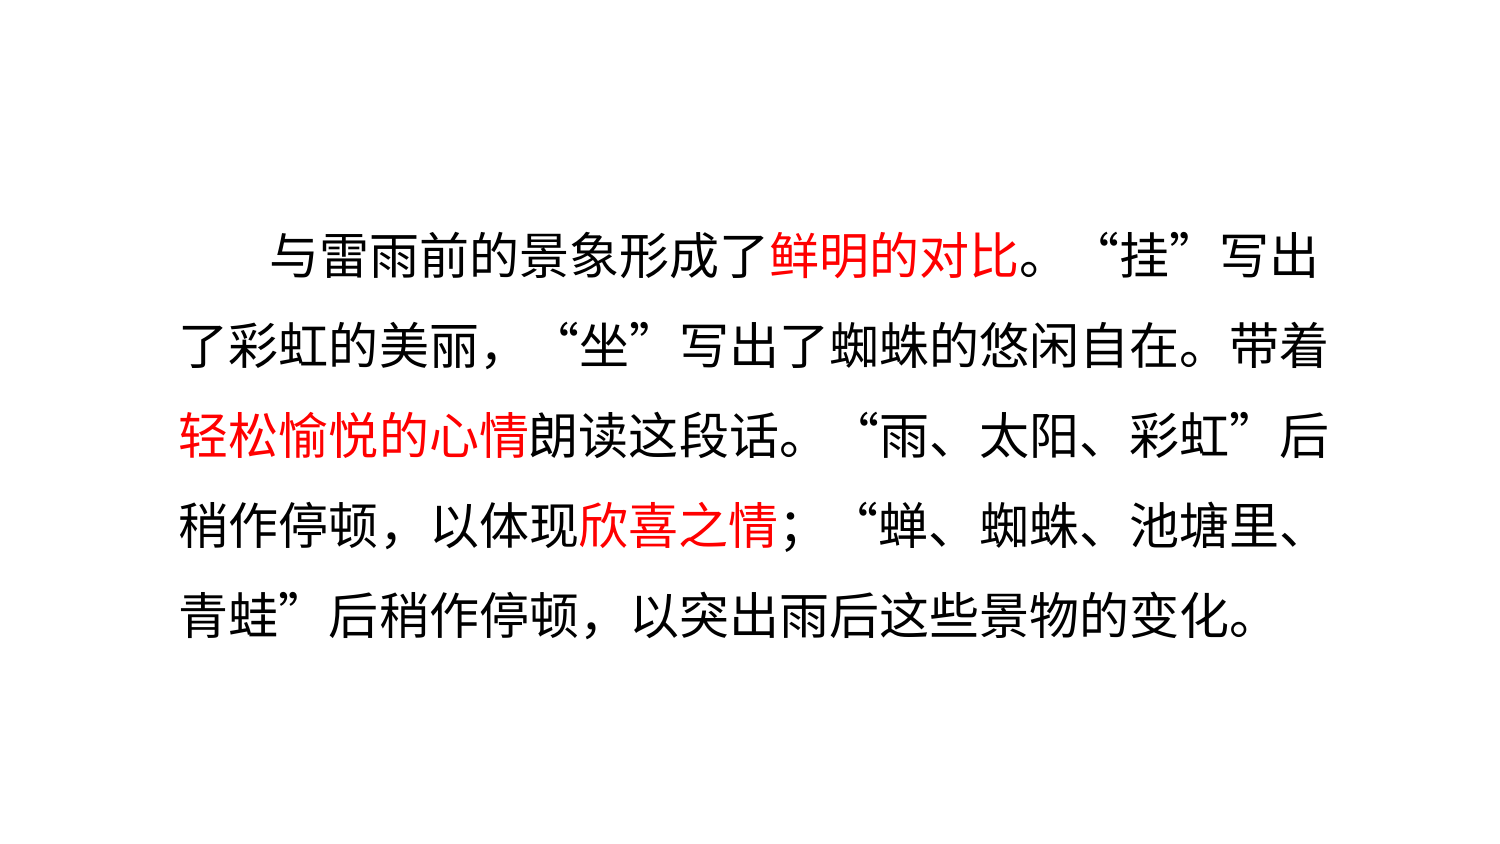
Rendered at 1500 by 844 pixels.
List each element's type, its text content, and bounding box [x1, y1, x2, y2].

text_box 与雷雨前的景象形成了鲜明的对比。“挂”写出了彩虹的美丽，“坐”写出了蜘蛛的悠闲自在。带着轻松愉悦的心情朗读这段话。“雨、太阳、彩虹”后稍作停顿，以体现欣喜之情；“蝉、蜘蛛、池塘里、青蛙”后稍作停顿，以突出雨后这些景物的变化。 [164, 187, 1376, 652]
